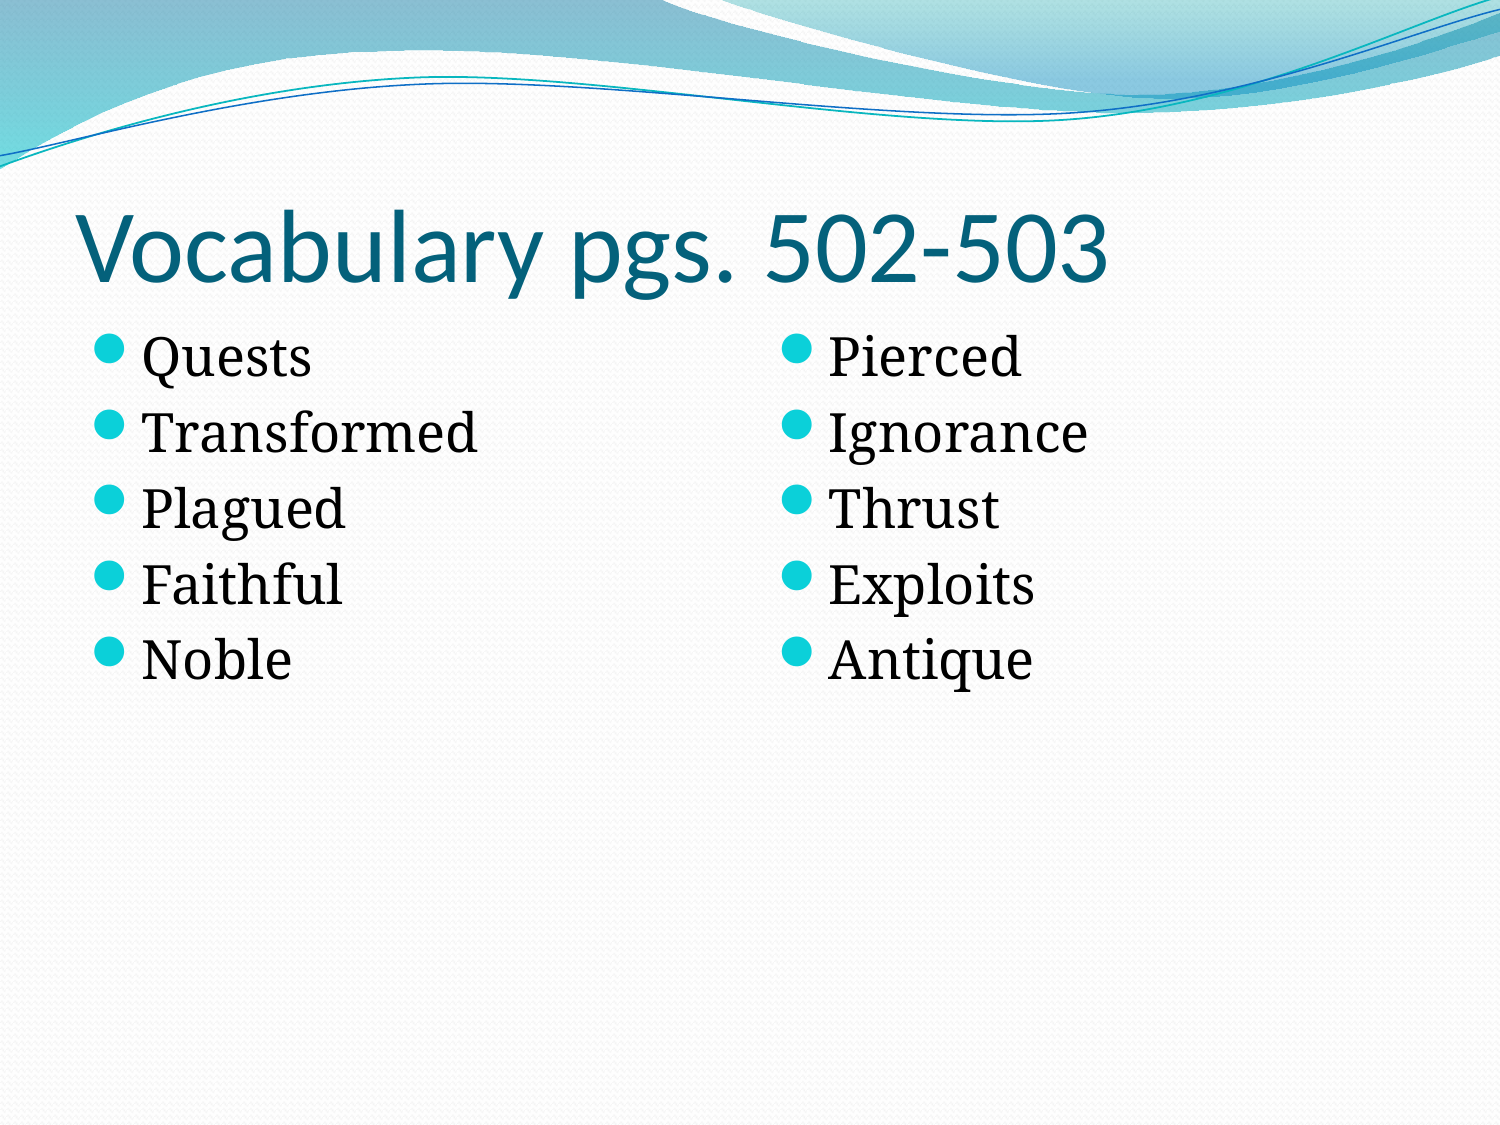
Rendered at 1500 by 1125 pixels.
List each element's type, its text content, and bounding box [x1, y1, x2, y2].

list Quests Transformed Plagued Faithful Noble [74, 314, 738, 1043]
title Vocabulary pgs. 502-503 [74, 115, 1426, 304]
list Pierced Ignorance Thrust Exploits Antique [762, 314, 1426, 1043]
